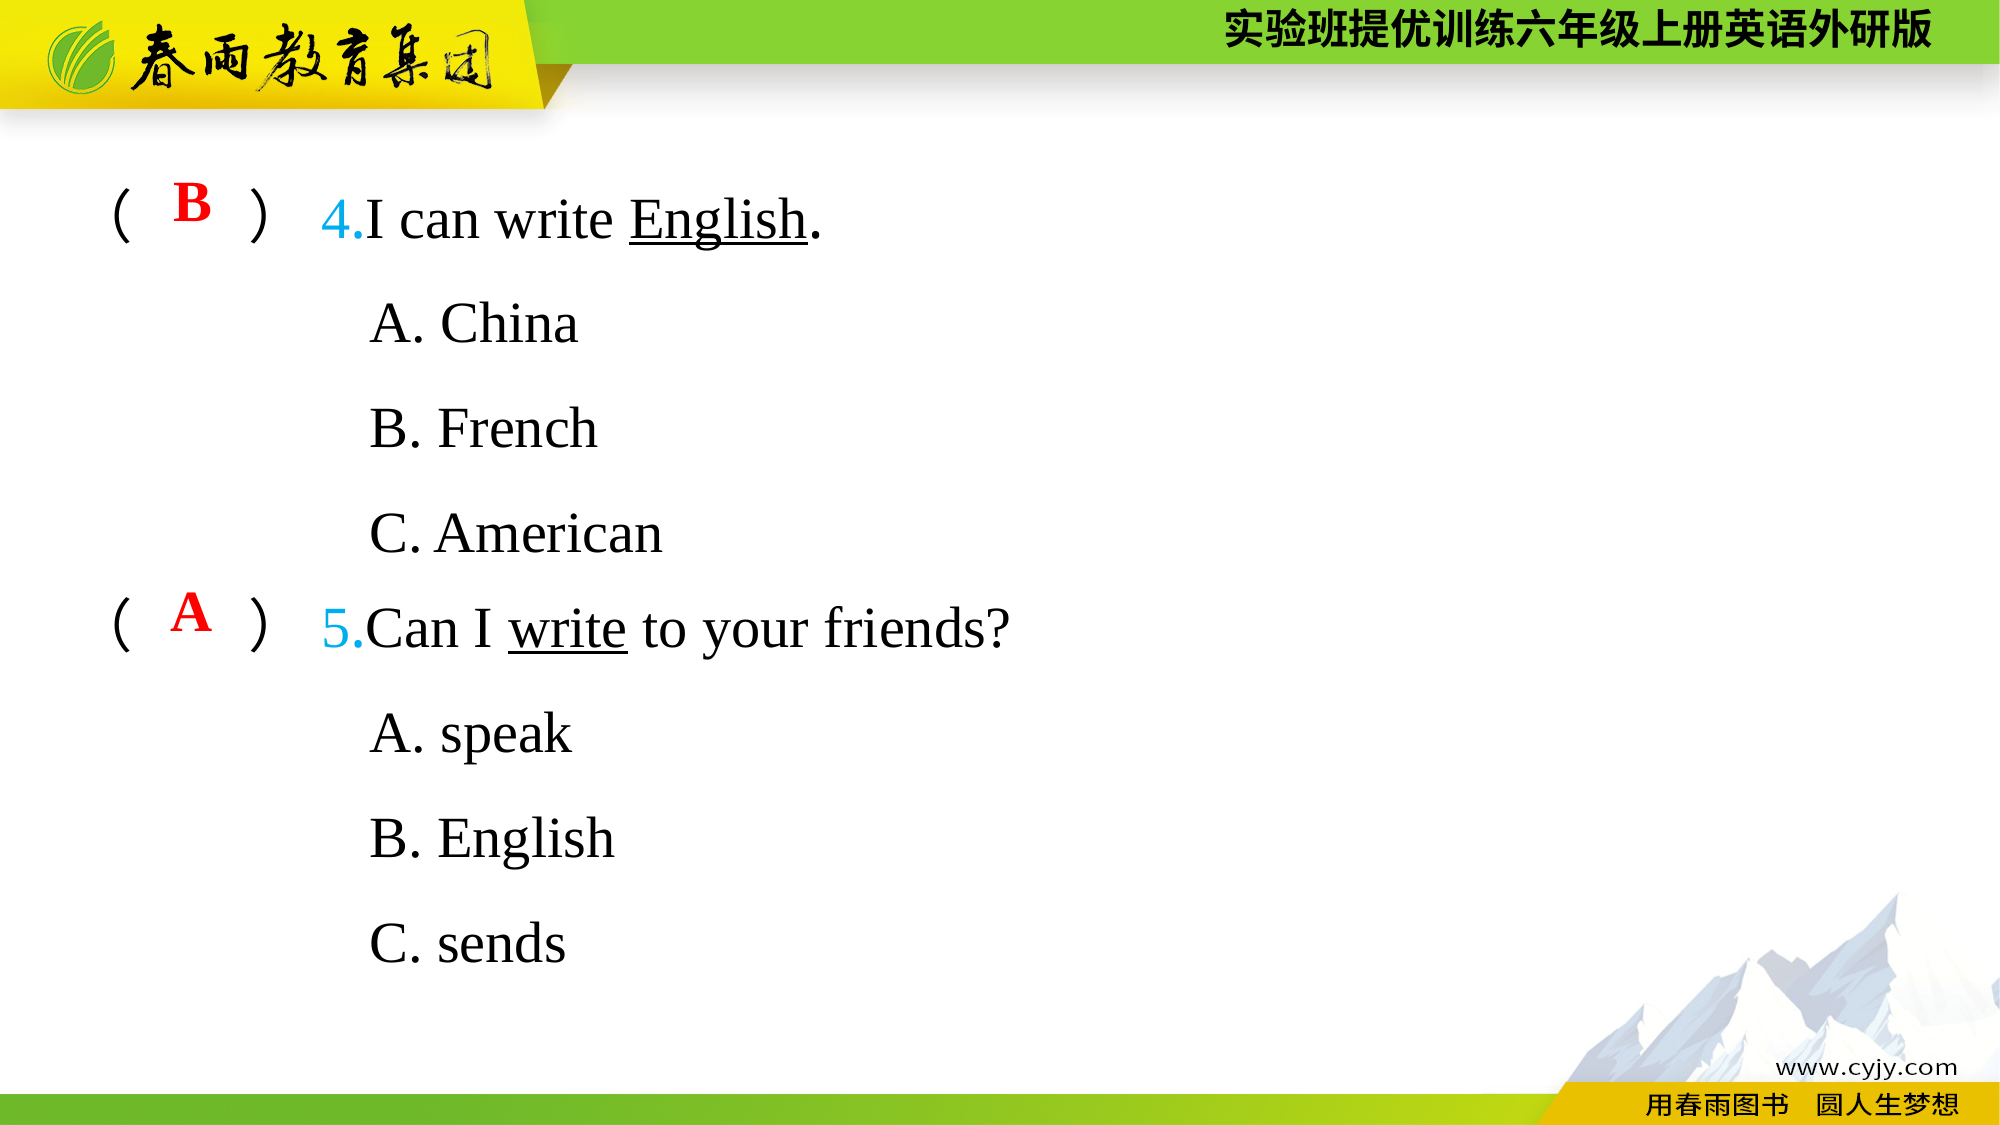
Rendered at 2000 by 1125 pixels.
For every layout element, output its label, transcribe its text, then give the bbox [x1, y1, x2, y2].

list （ ）4.I can write English. A. China B. French C. American [59, 137, 1944, 546]
text_box B [158, 155, 228, 241]
picture [0, 0, 2000, 1125]
text_box A [155, 566, 228, 651]
text_box （ ）5.Can I write to your friends? A. speak B. English C. sends [59, 546, 1944, 982]
